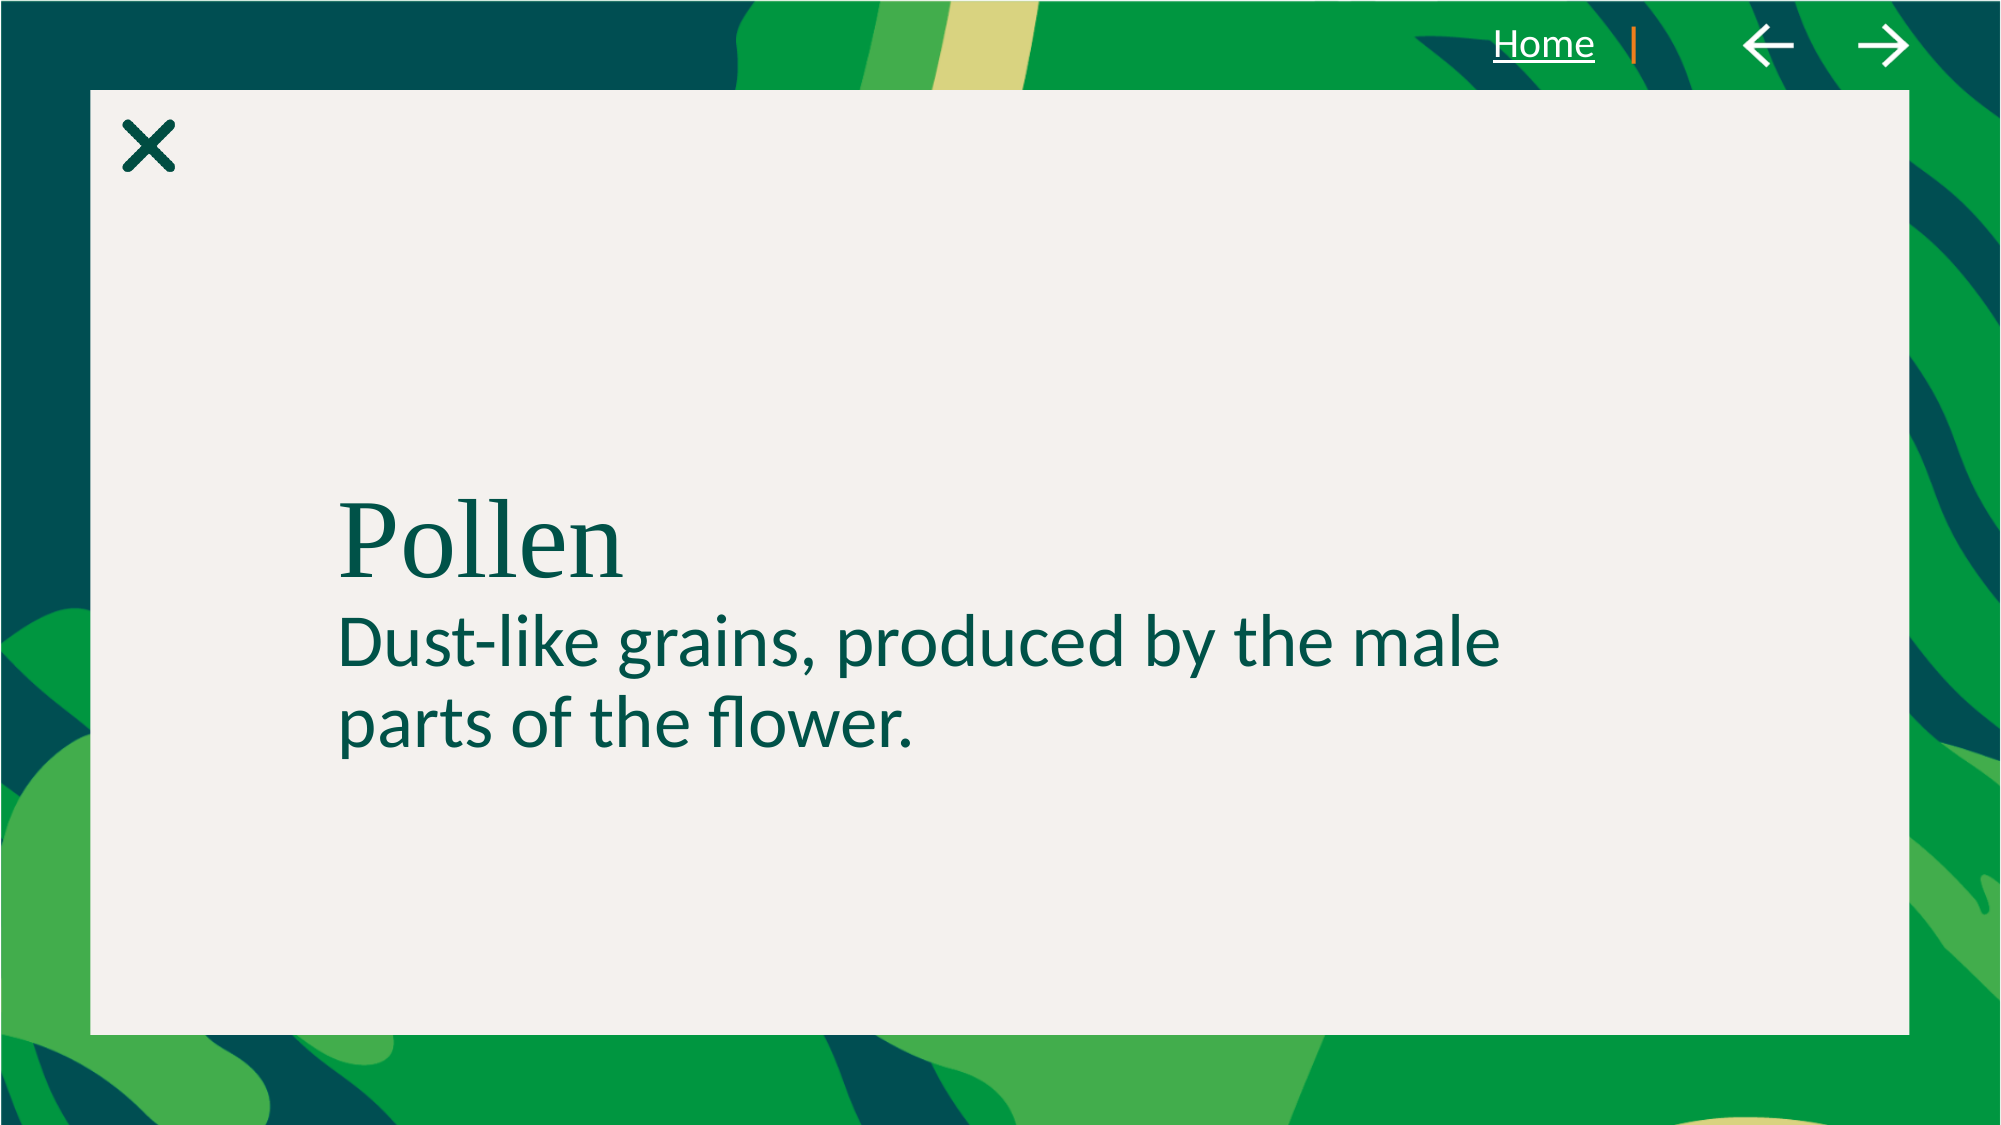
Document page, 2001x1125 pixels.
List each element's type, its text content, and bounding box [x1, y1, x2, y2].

text_box [89, 89, 437, 1036]
text_box Home | [1563, 25, 1682, 74]
title Pollen Dust-like grains, produced by the male parts of the flower. [322, 281, 437, 772]
text_box [1563, 89, 1911, 1036]
picture [3, 0, 2001, 1125]
